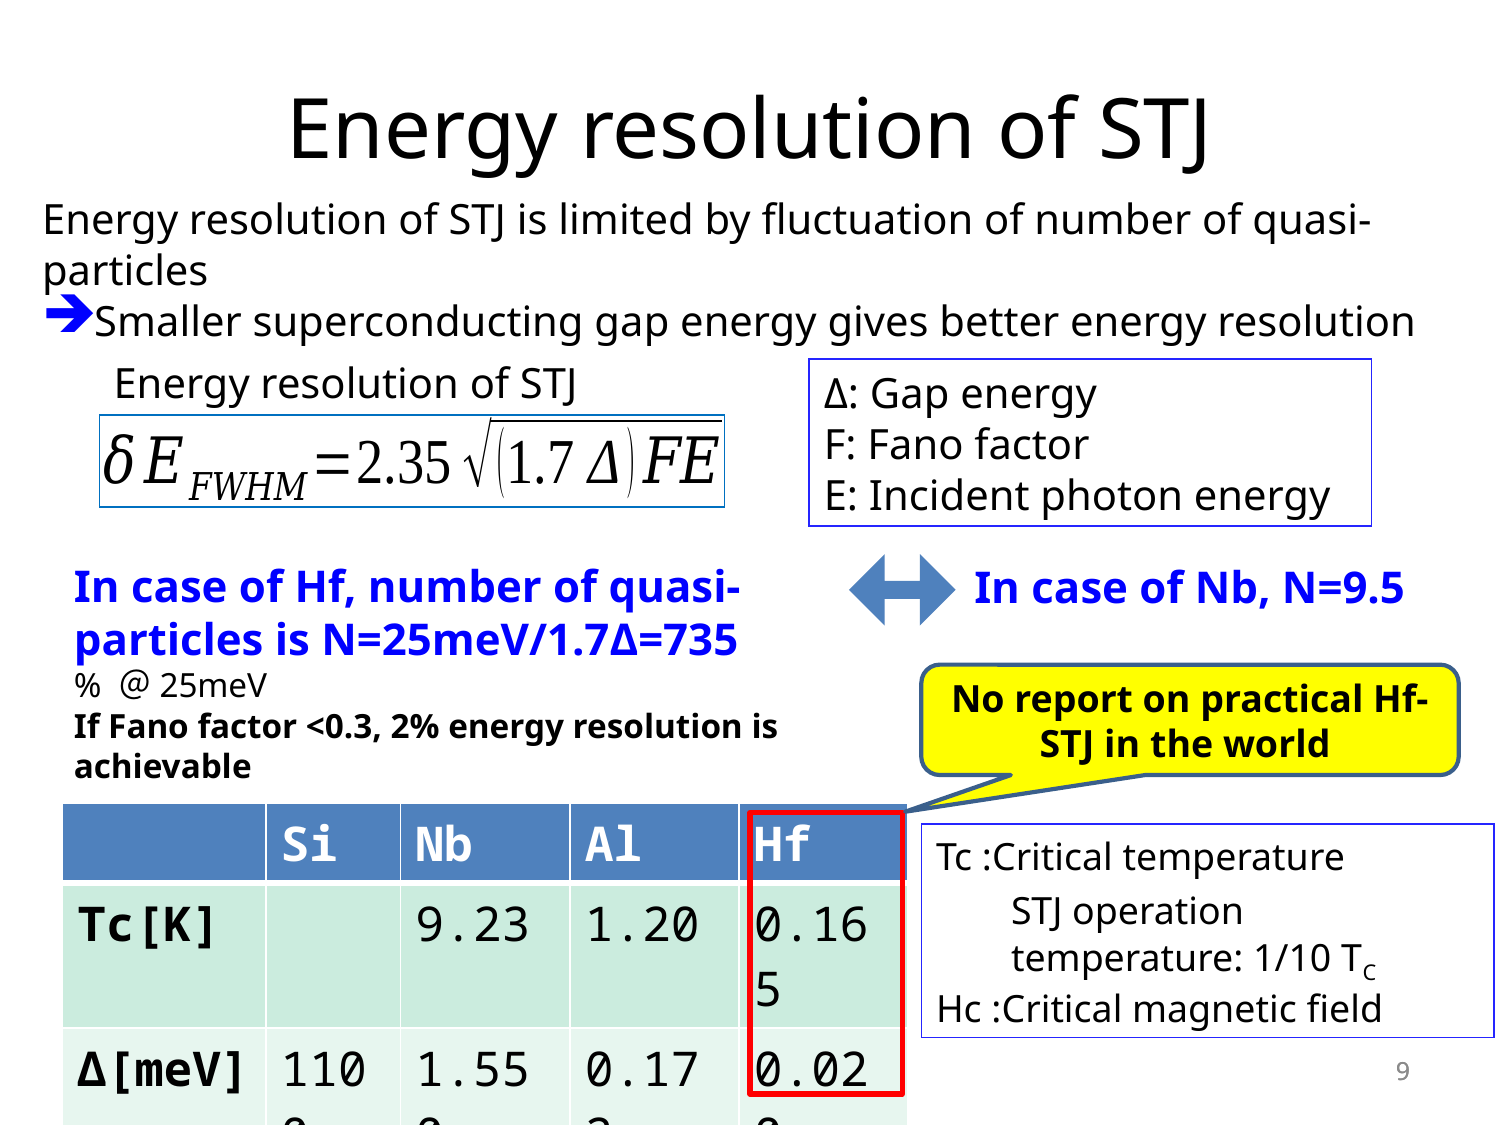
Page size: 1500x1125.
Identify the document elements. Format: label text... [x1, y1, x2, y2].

text_box Energy resolution of STJ [74, 35, 1425, 184]
text_box Δ: Gap energy F: Fano factor E: Incident photon energy [809, 359, 1372, 526]
table_cell Δ[meV] [63, 1029, 265, 1125]
text_box In case of Nb, N=9.5 [941, 535, 1439, 636]
table_cell 1.20 [571, 886, 738, 1027]
text_box [846, 552, 958, 628]
table_cell 0.165 [740, 886, 749, 1027]
table_header Hf [740, 804, 907, 880]
table_cell 0.020 [740, 1029, 907, 1125]
text_box Energy resolution of STJ is limited by fluctuation of number of quasi-particles Smaller superconducting gap energy gives better energy resolution [27, 184, 1494, 362]
table_cell Tc[K] [63, 886, 265, 1027]
table_cell 0.172 [571, 1029, 738, 1125]
table_header Al [571, 804, 738, 880]
table_header [63, 804, 265, 880]
text_box Tc :Critical temperature STJ operation temperature: 1/10 TC Hc :Critical magnetic field [921, 824, 1494, 1038]
text_box Energy resolution of STJ [98, 348, 593, 415]
table_cell [267, 886, 400, 1027]
table_cell 0.165 [903, 886, 907, 1027]
table_header Nb [401, 804, 569, 880]
text_box [749, 812, 903, 1094]
text_box No report on practical Hf-STJ in the world [903, 662, 1461, 814]
slide_number 9 [1074, 1042, 1425, 1103]
table_cell 9.23 [401, 886, 569, 1027]
table_header Si [267, 804, 400, 880]
table_cell 1.550 [401, 1029, 569, 1125]
table_cell 1100 [267, 1029, 400, 1125]
